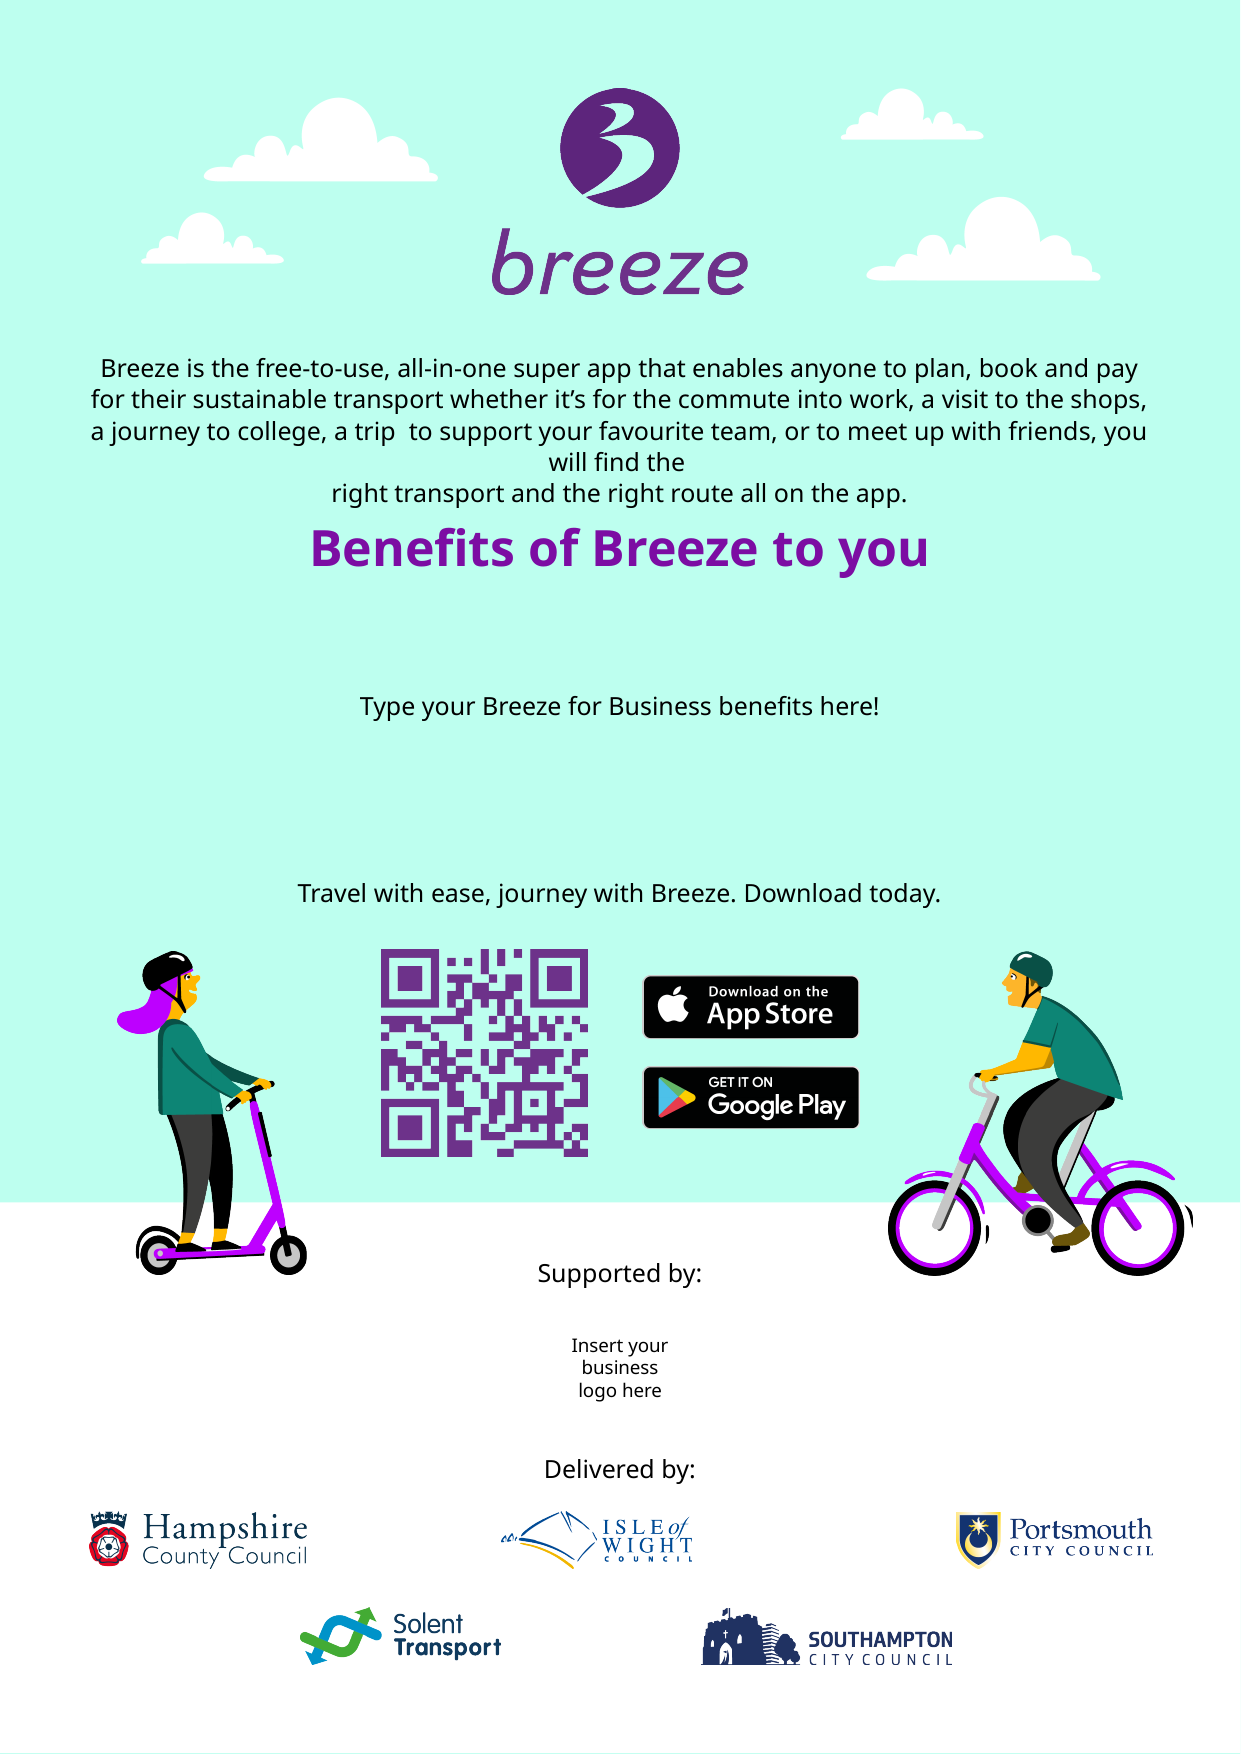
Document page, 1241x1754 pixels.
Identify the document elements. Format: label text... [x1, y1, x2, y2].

text_box [0, 1201, 1241, 1754]
text_box Supported by: [67, 1248, 1173, 1295]
picture [0, 0, 1241, 1277]
text_box Delivered by: [67, 1444, 1173, 1491]
text_box Breeze is the free-to-use, all-in-one super app that enables anyone to plan, book and pay for their sustainable transport whether it’s for the commute into work, a visit to the shops, a journey to college, a trip to support your favourite team, or to meet up with friends, you will find the right transport and the right route all on the app. [67, 344, 1173, 516]
picture [700, 1608, 952, 1666]
picture [501, 1511, 692, 1569]
picture [89, 1511, 307, 1569]
picture [956, 1512, 1153, 1570]
text_box Insert your business logo here [499, 1325, 741, 1409]
text_box Benefits of Breeze to you [238, 508, 1002, 584]
text_box Type your Breeze for Business benefits here! [67, 681, 1173, 728]
picture [300, 1607, 502, 1665]
text_box Travel with ease, journey with Breeze. Download today. [67, 868, 1173, 915]
